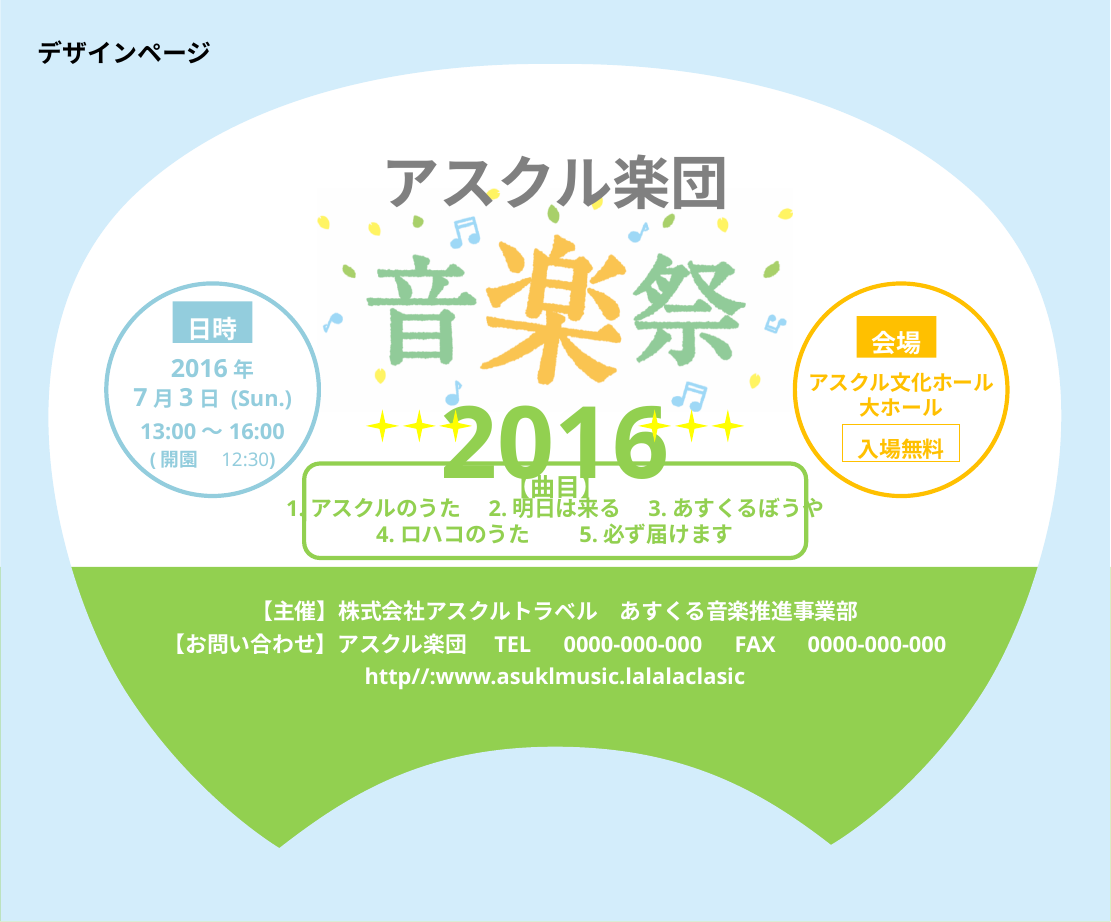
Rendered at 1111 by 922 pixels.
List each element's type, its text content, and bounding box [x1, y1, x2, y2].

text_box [365, 409, 473, 443]
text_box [303, 463, 807, 559]
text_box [106, 283, 320, 497]
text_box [126, 590, 985, 697]
text_box 2016 [425, 371, 685, 461]
picture [317, 188, 793, 412]
text_box デザインページ [26, 32, 224, 74]
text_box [637, 409, 745, 443]
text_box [791, 283, 1012, 497]
text_box アスクル楽団 [366, 138, 744, 224]
